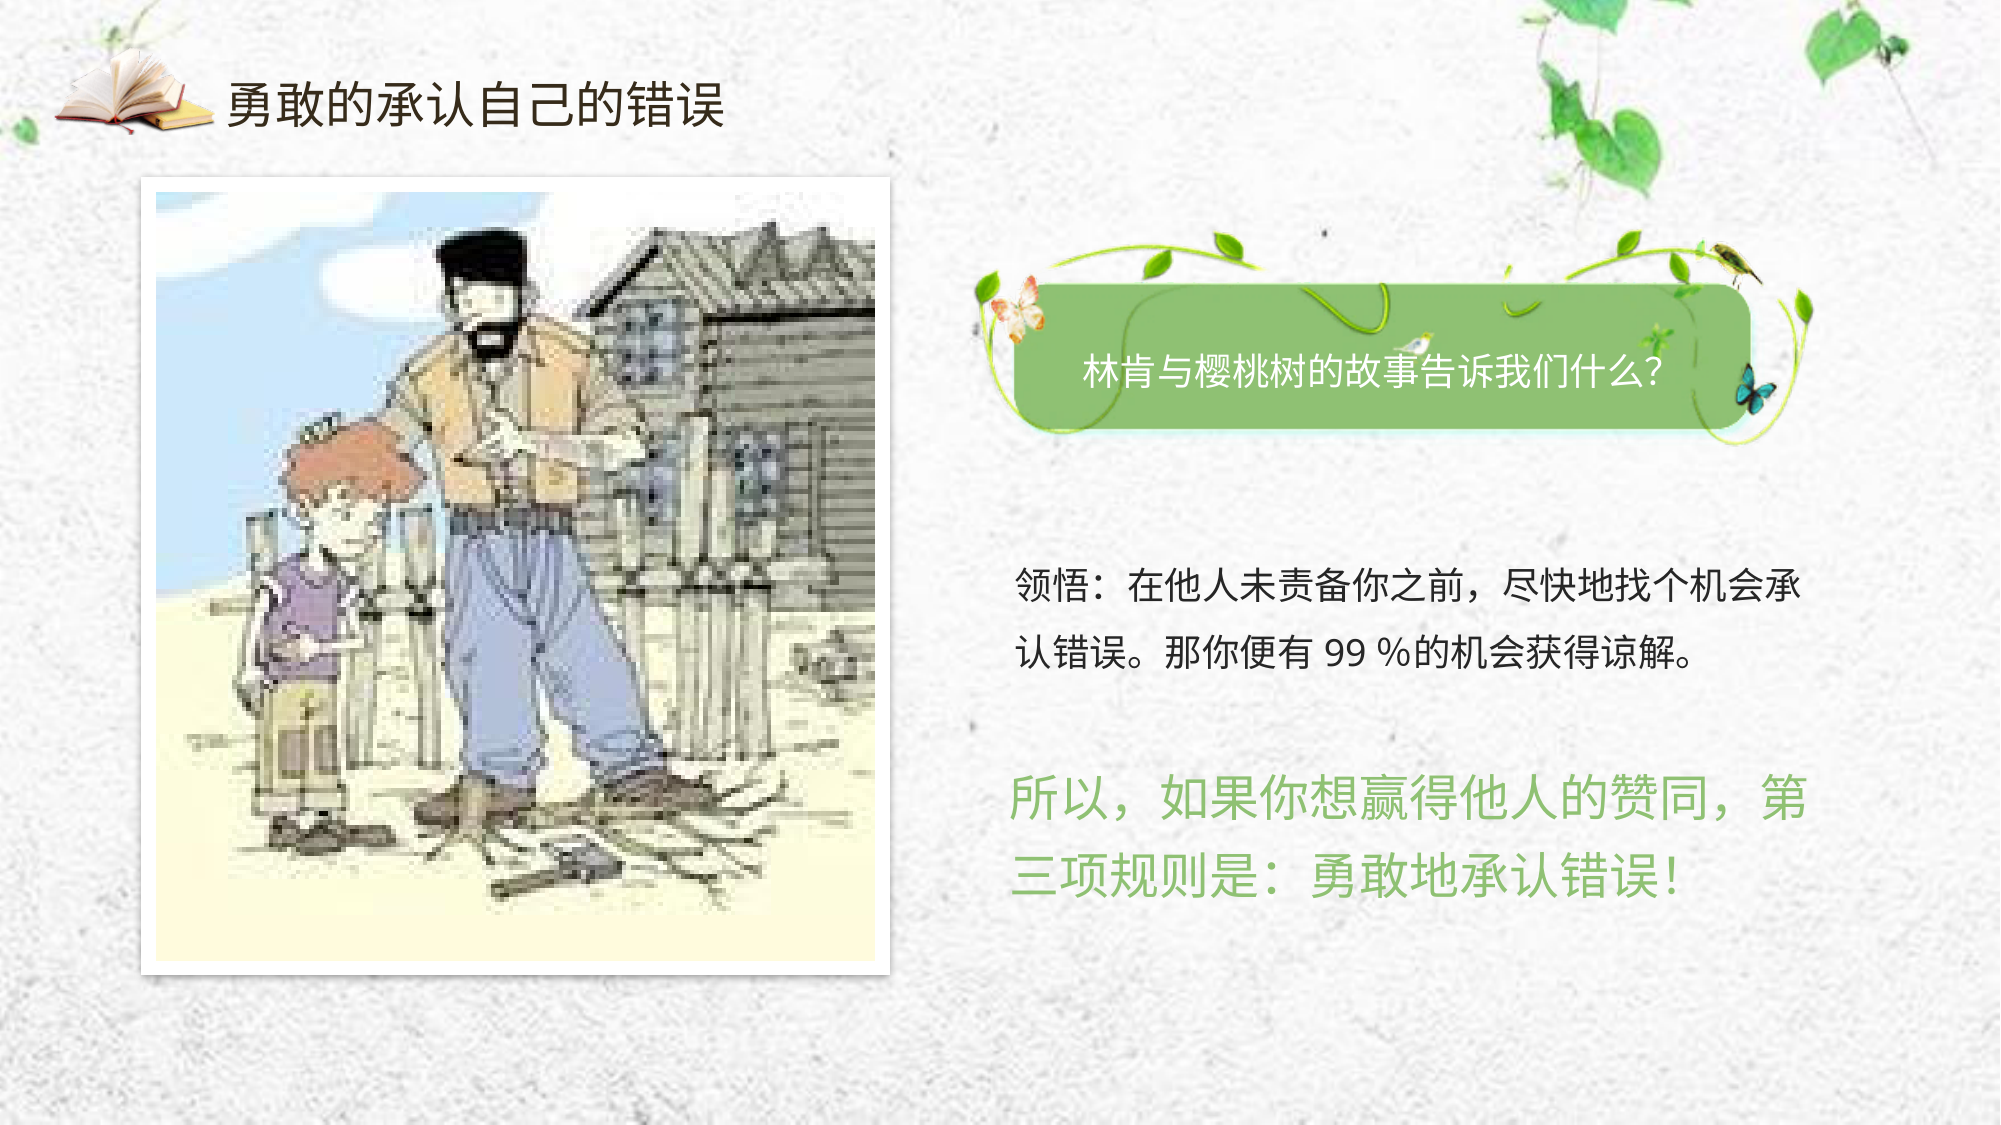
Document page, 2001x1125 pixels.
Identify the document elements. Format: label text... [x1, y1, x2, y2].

text_box 领悟：在他人未责备你之前，尽快地找个机会承认错误。那你便有99％的机会获得谅解。 [999, 531, 1824, 682]
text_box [874, 178, 1952, 495]
picture [0, 0, 2000, 1125]
text_box 所以，如果你想赢得他人的赞同，第三项规则是：勇敢地承认错误！ [994, 741, 1852, 913]
text_box 勇敢的承认自己的错误 [210, 66, 1068, 159]
